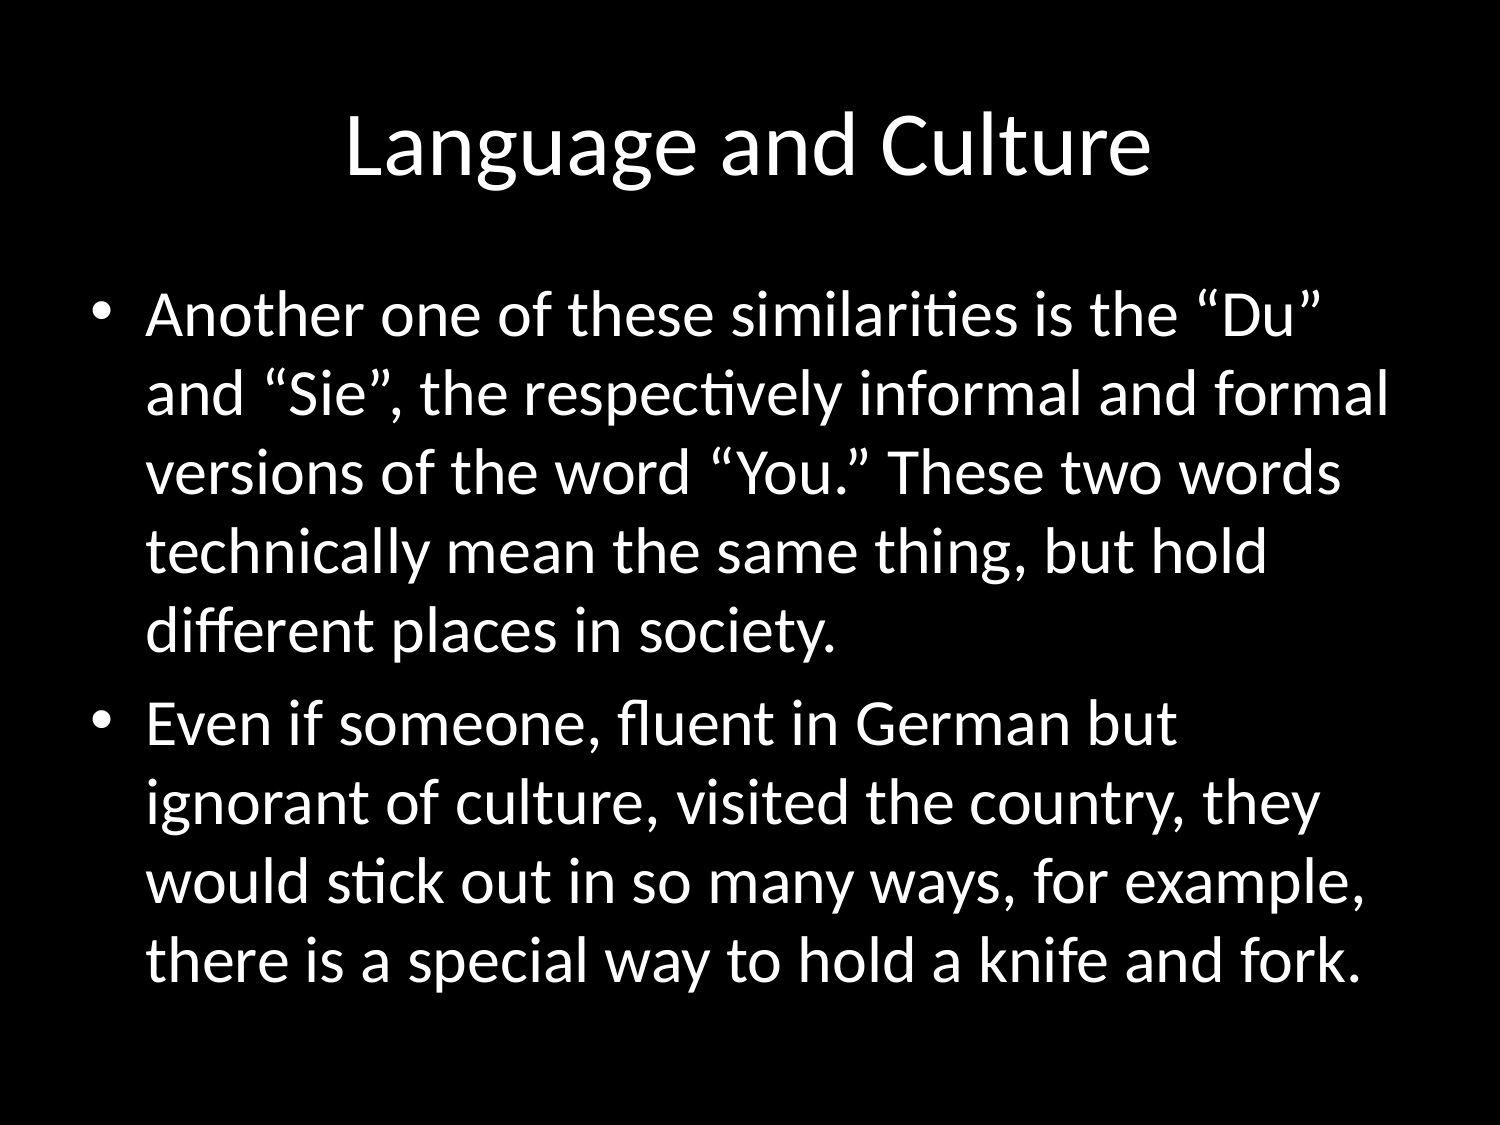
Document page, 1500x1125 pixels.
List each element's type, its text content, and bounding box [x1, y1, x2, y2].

list Another one of these similarities is the “Du” and “Sie”, the respectively informal and formal versions of the word “You.” These two words technically mean the same thing, but hold different places in society. Even if someone, fluent in German but ignorant of culture, visited the country, they would stick out in so many ways, for example, there is a special way to hold a knife and fork. [75, 262, 1425, 1005]
title Language and Culture [75, 45, 1425, 233]
